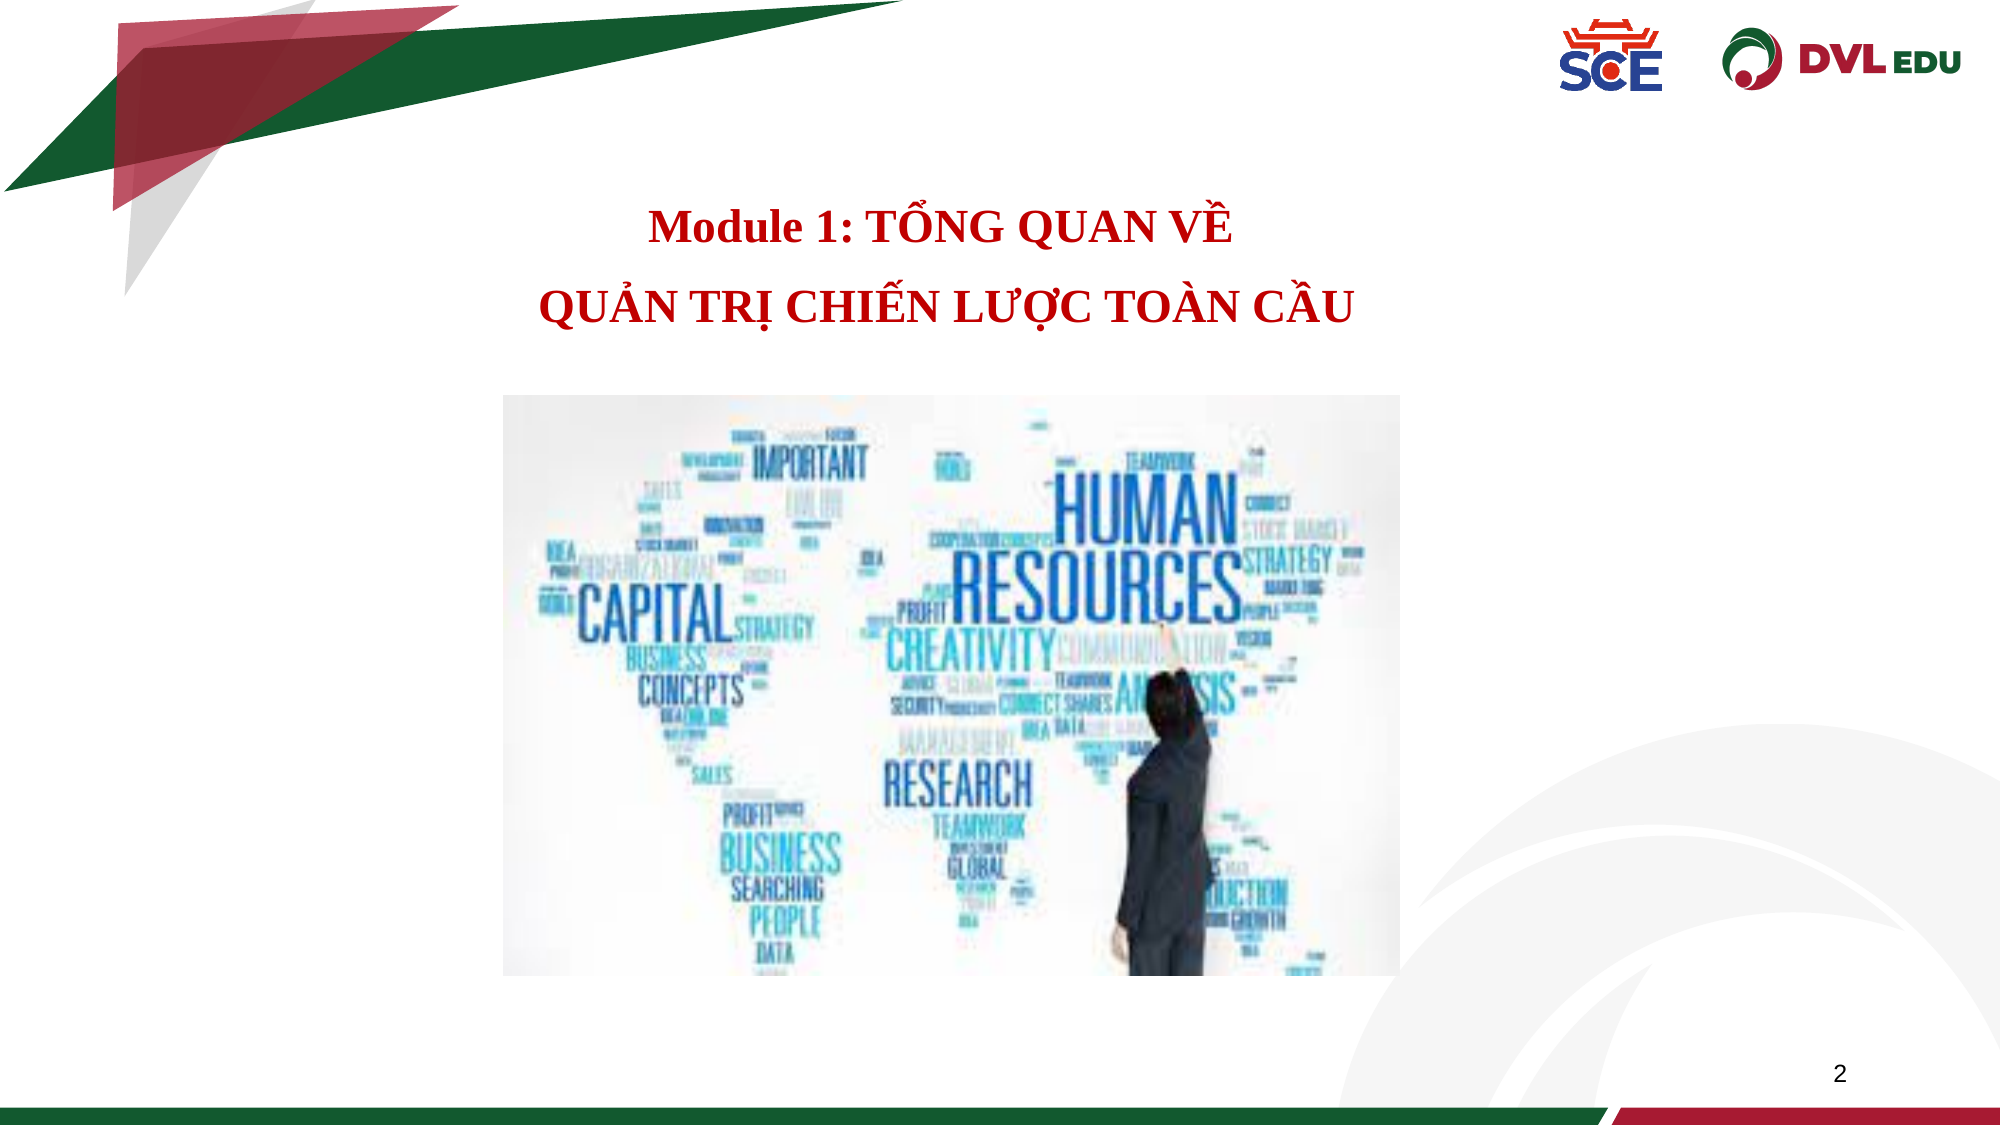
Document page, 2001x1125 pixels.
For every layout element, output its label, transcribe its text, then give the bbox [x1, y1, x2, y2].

picture [1722, 27, 1961, 91]
picture [502, 395, 1400, 976]
text_box 2 [1412, 1042, 1863, 1103]
text_box Module 1: TỔNG QUAN VỀ QUẢN TRỊ CHIẾN LƯỢC TOÀN CẦU [453, 187, 1442, 432]
picture [1559, 19, 1667, 91]
